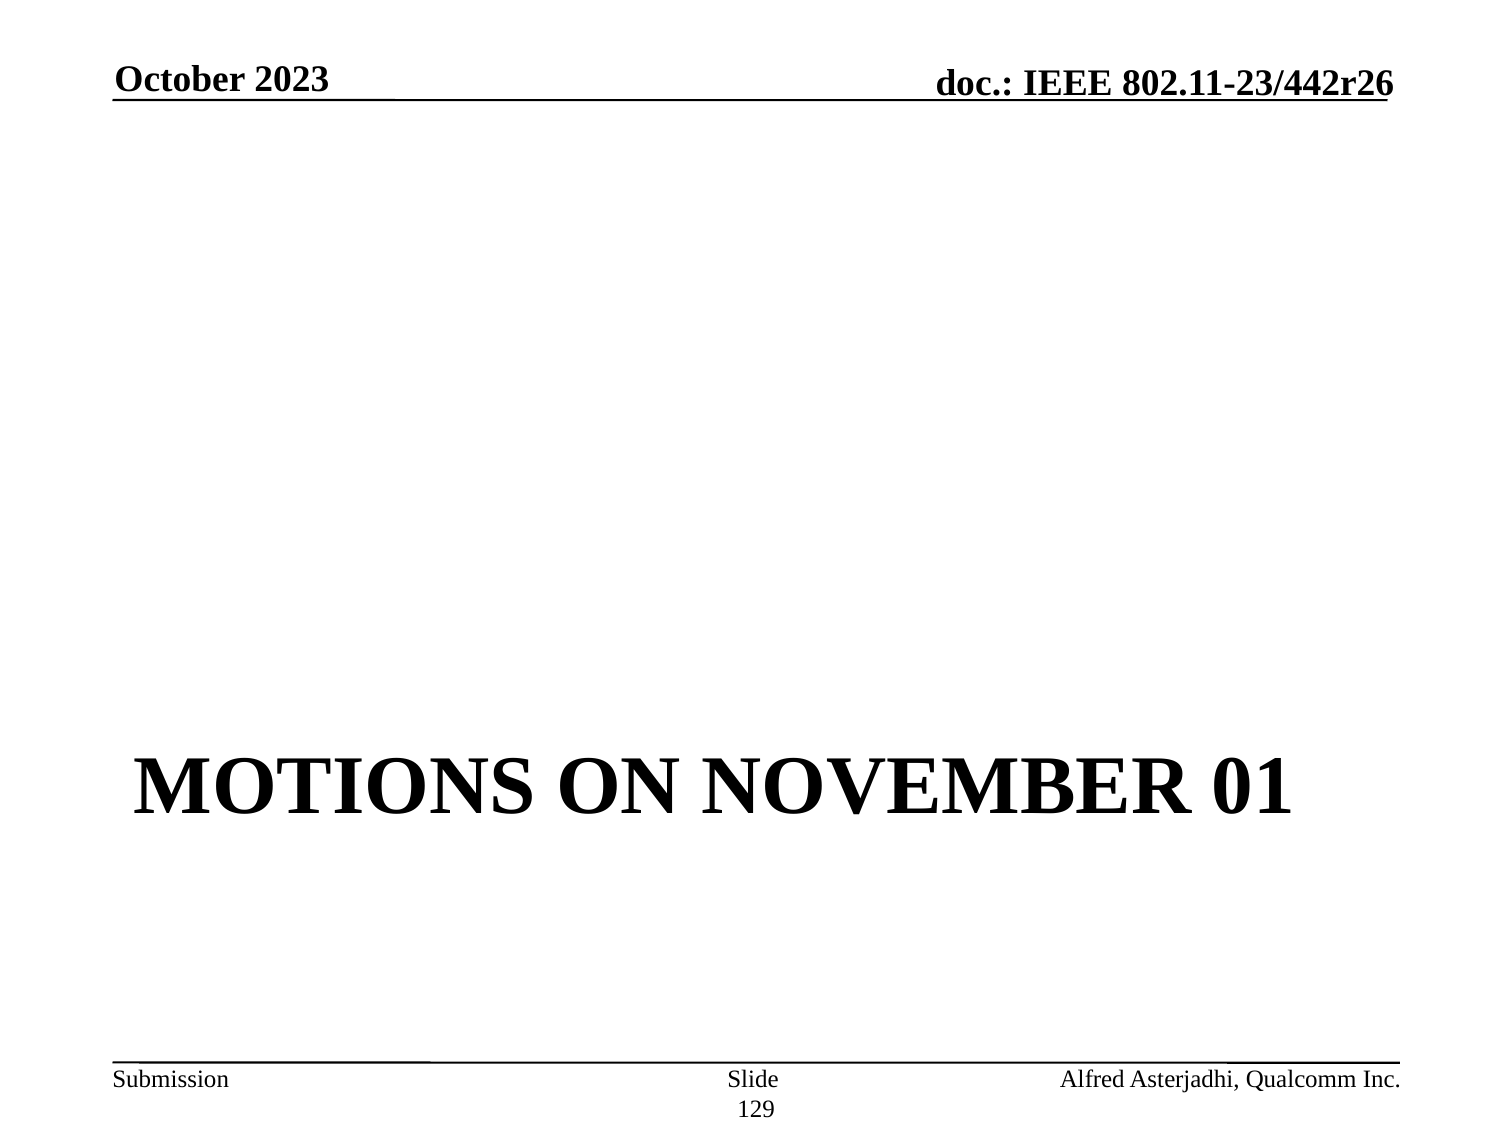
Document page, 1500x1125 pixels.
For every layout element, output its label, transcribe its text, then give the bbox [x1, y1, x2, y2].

slide_number Slide 129 [712, 1061, 800, 1123]
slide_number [114, 54, 423, 100]
title Motions on November 01 [118, 722, 1394, 947]
footer Alfred Asterjadhi, Qualcomm Inc. [878, 1061, 1402, 1093]
